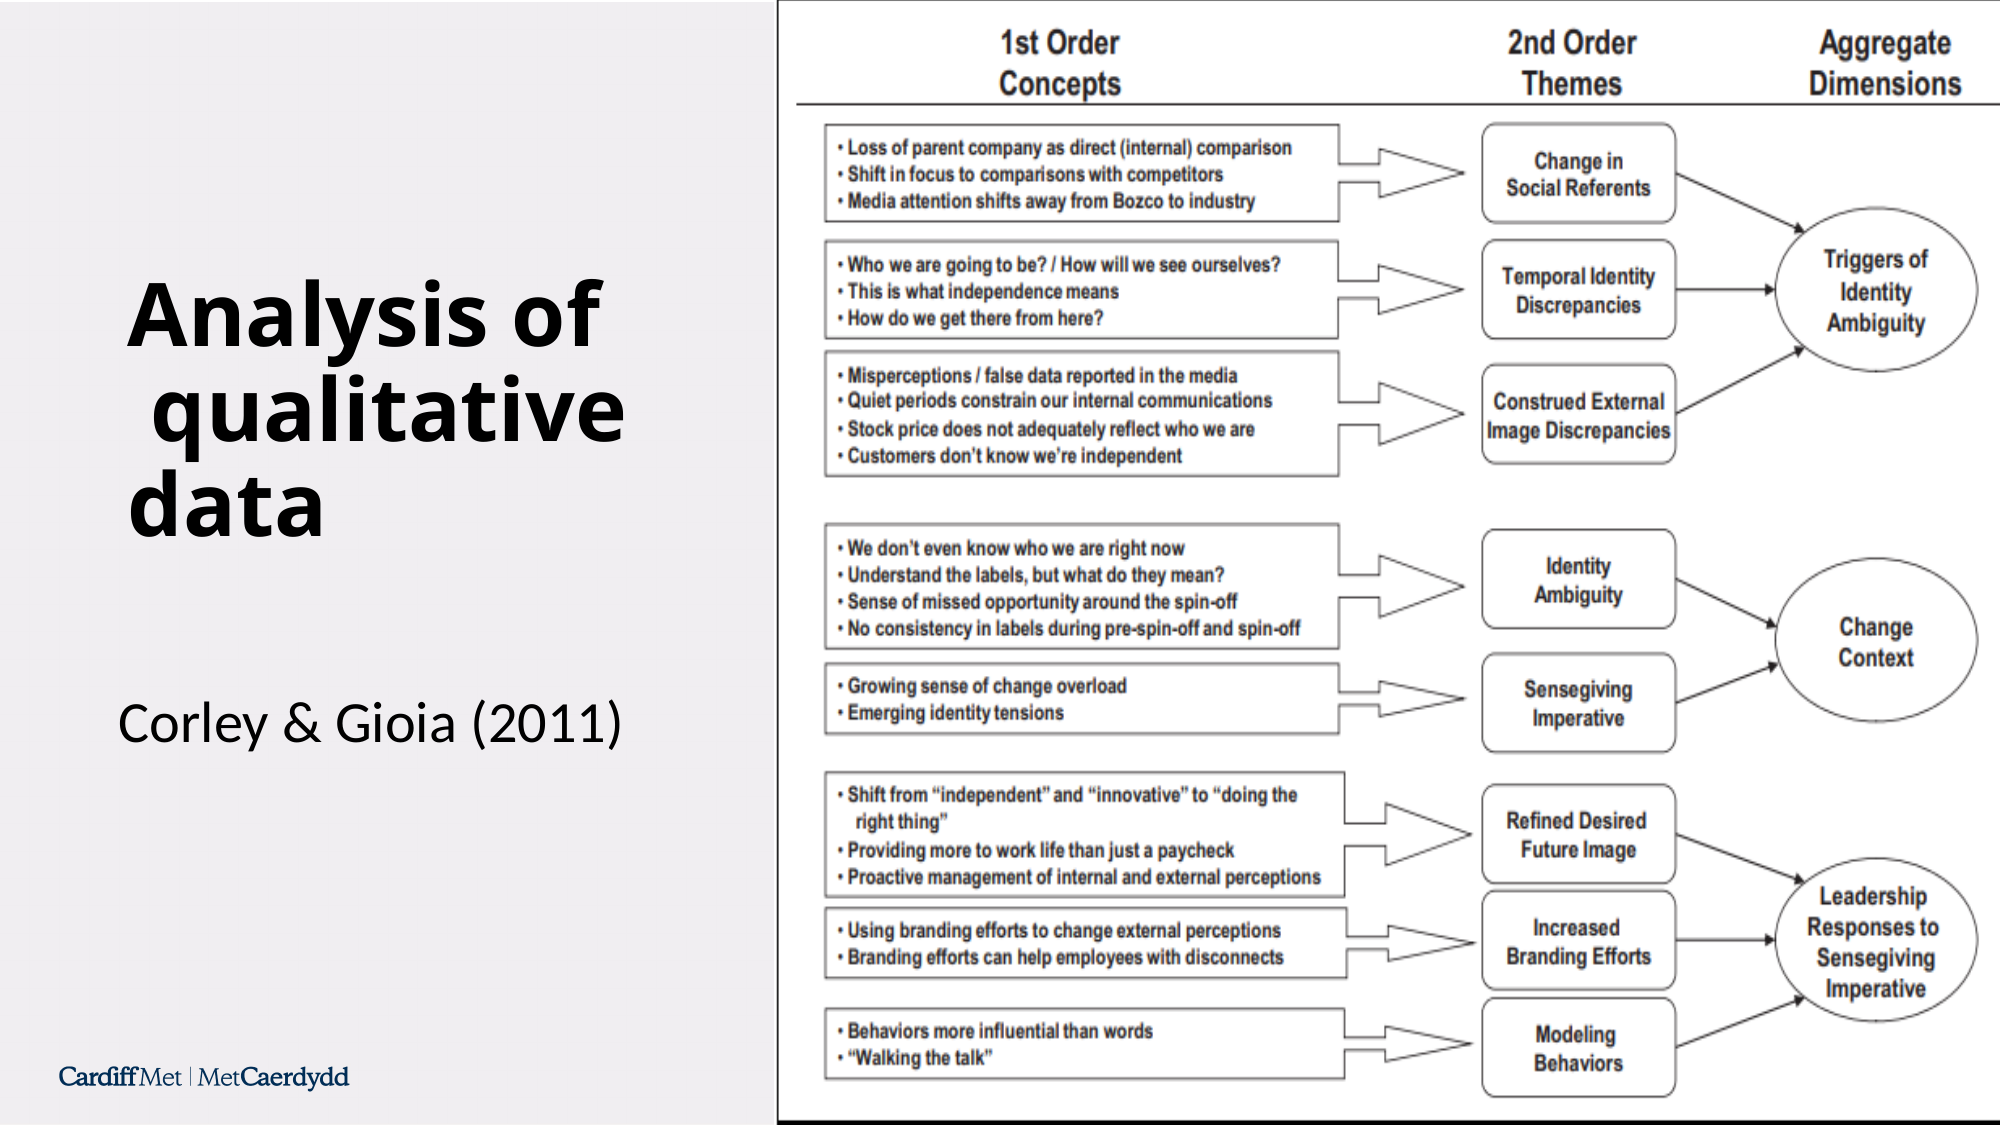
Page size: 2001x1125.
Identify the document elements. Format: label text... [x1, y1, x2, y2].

text_box Corley & Gioia (2011) [104, 676, 653, 762]
title Analysis of qualitative data [112, 208, 656, 763]
picture [0, 2, 774, 1125]
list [774, 0, 2000, 1125]
